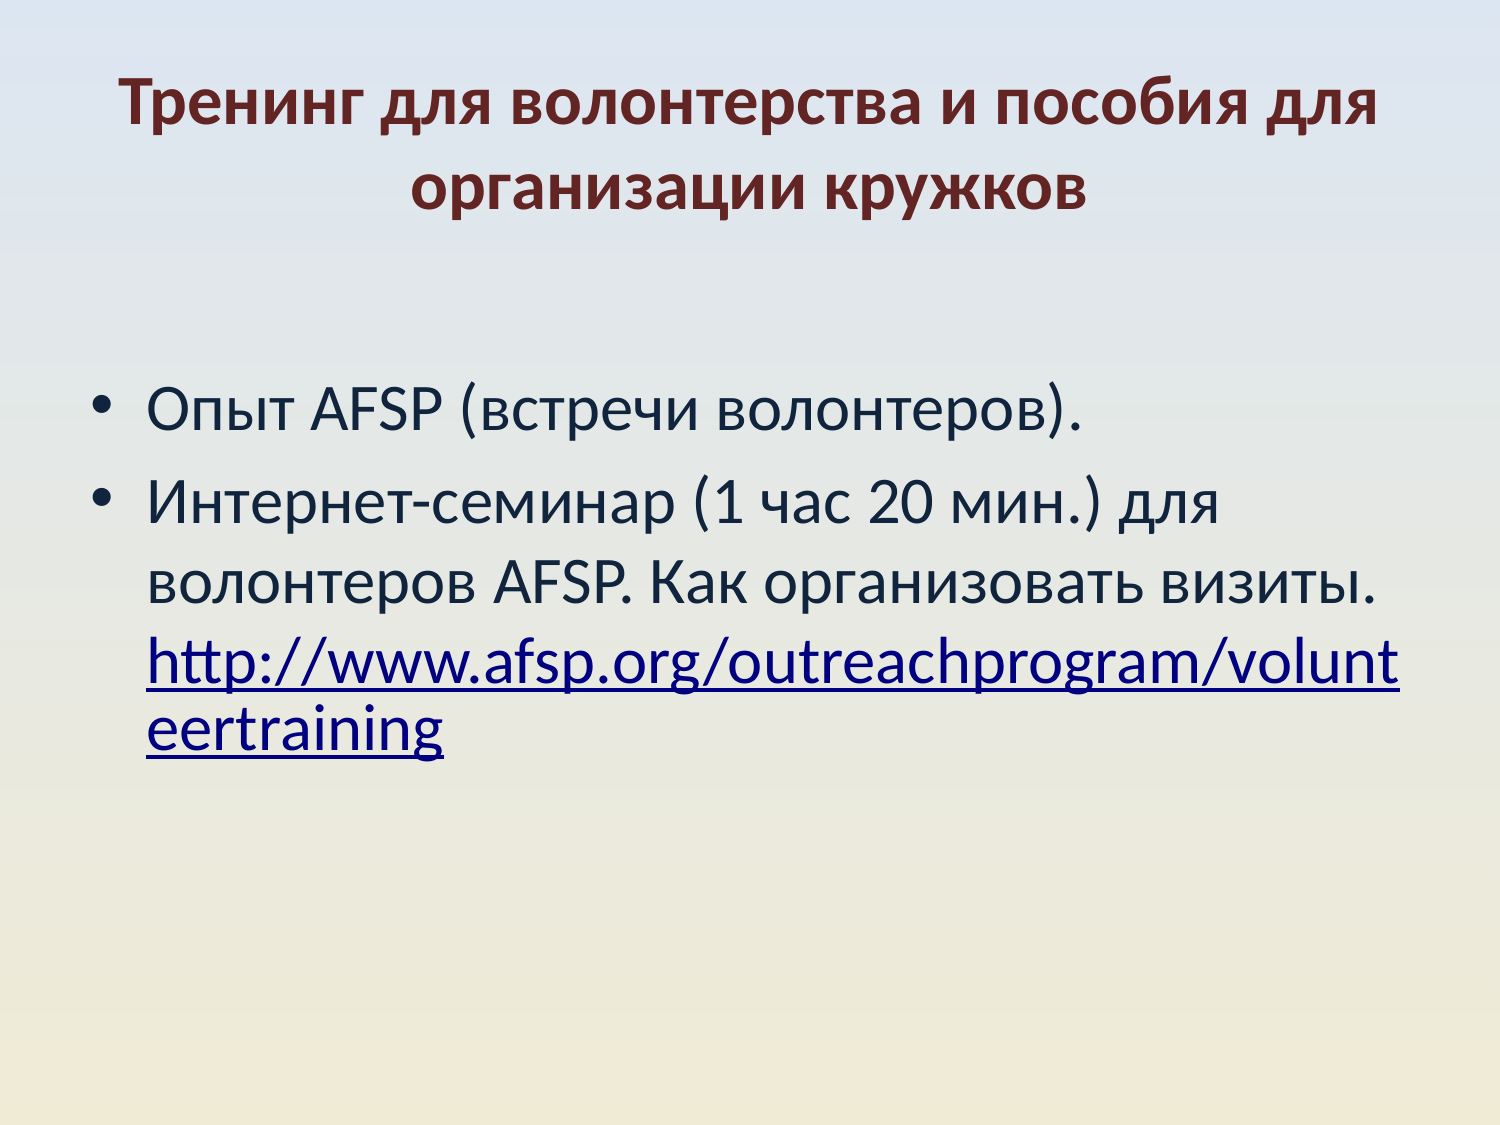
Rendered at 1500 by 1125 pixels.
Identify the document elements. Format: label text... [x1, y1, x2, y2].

list Опыт AFSP (встречи волонтеров). Интернет-семинар (1 час 20 мин.) для волонтеров AFSP. Как организовать визиты. http://www.afsp.org/outreachprogram/volunteertraining [74, 262, 1426, 1006]
title Тренинг для волонтерства и пособия для организации кружков [74, 44, 1426, 233]
